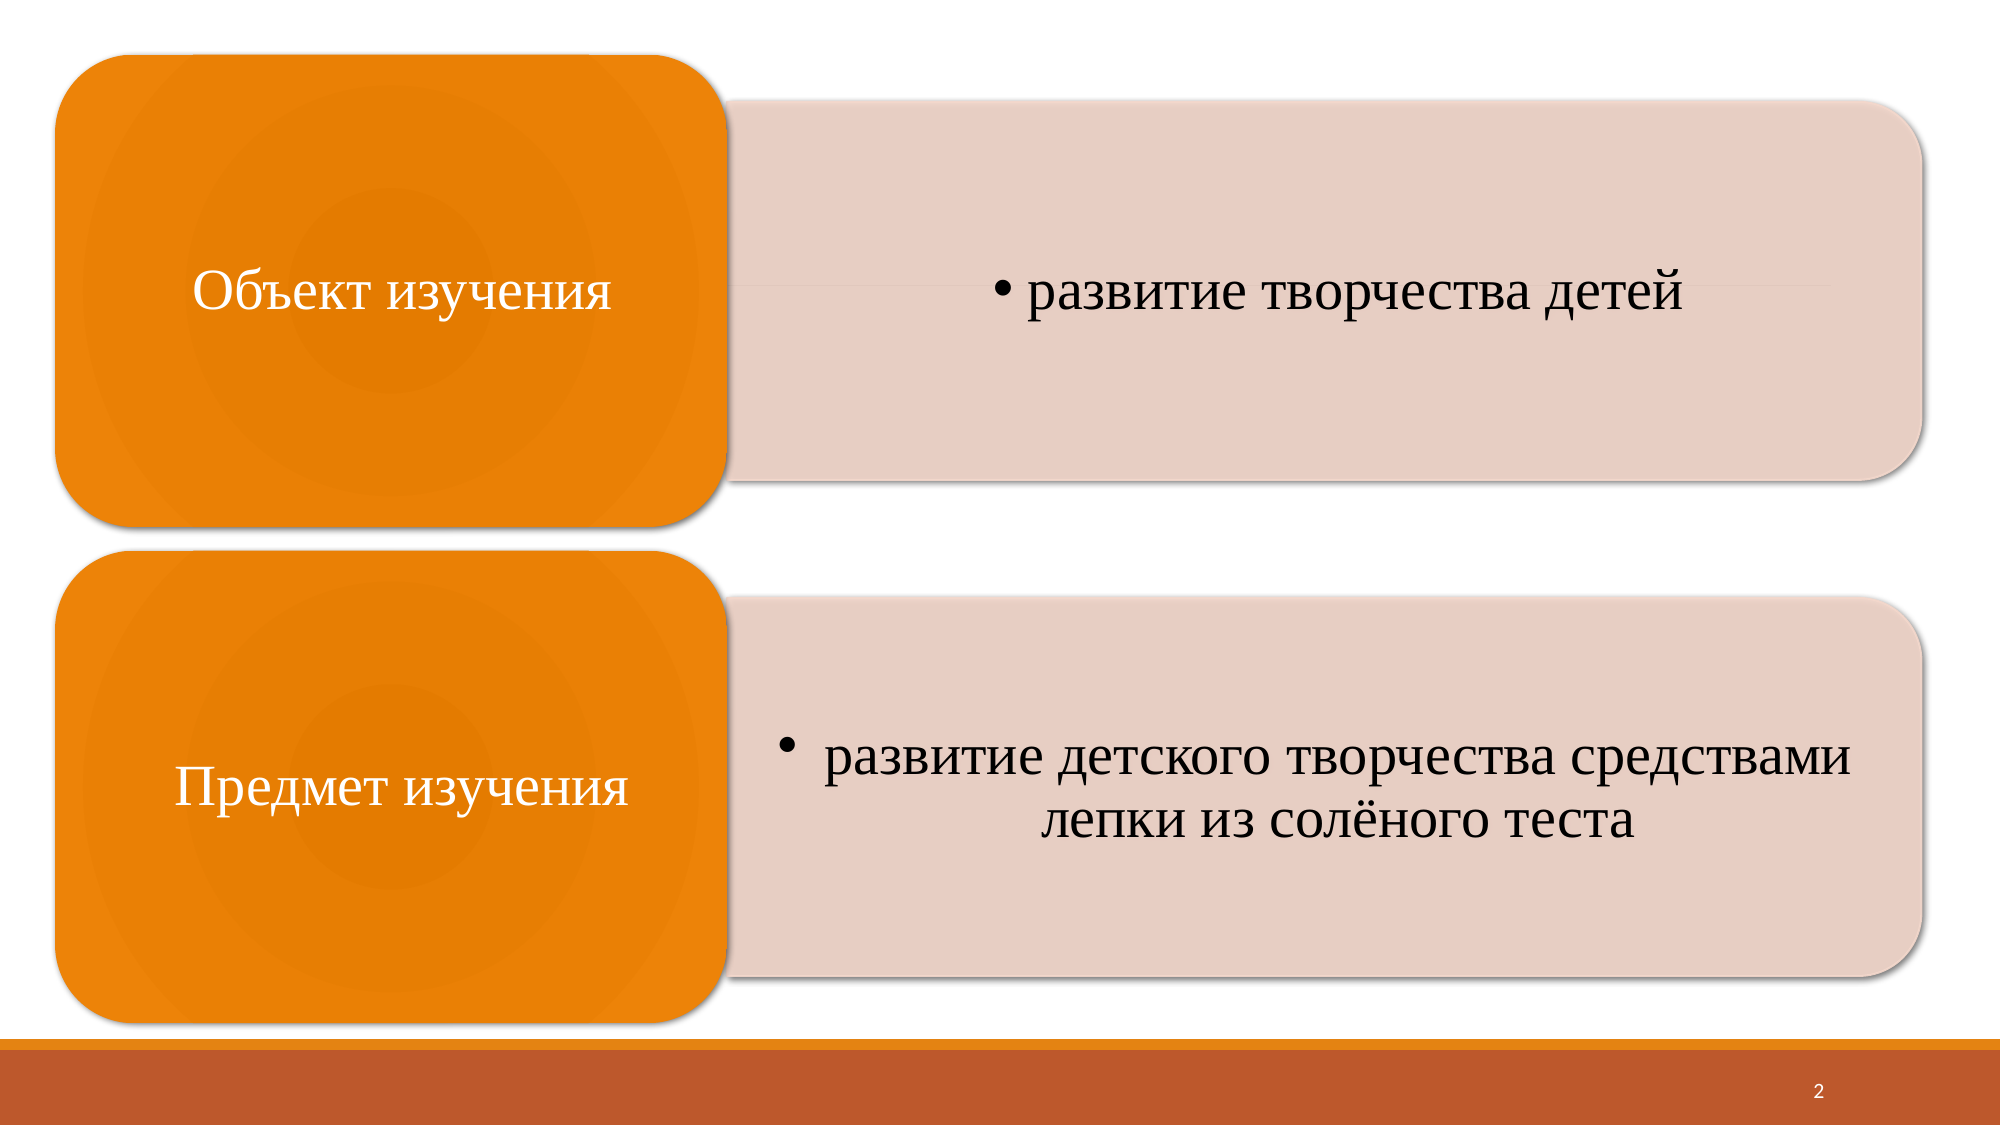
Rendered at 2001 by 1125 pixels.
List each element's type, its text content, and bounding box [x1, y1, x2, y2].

slide_number 2 [1624, 1059, 1840, 1120]
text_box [54, 53, 1922, 1024]
